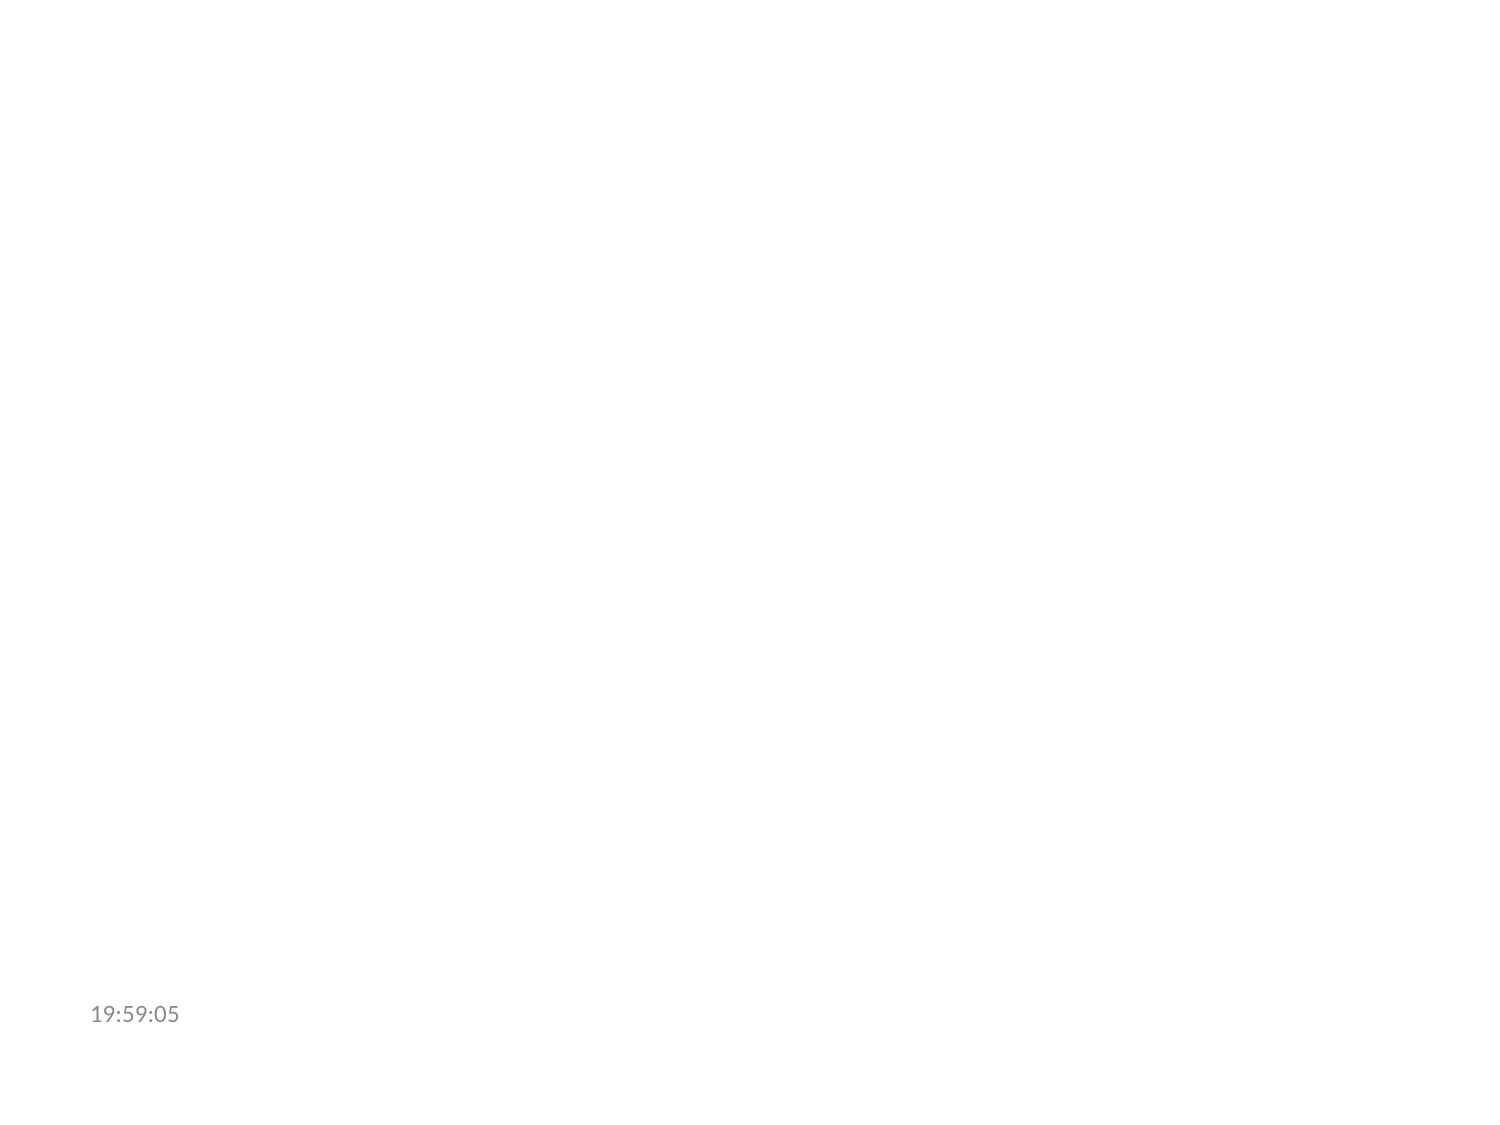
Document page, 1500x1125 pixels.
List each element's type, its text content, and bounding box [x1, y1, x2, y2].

text_box 15:35:09 [75, 982, 425, 1043]
